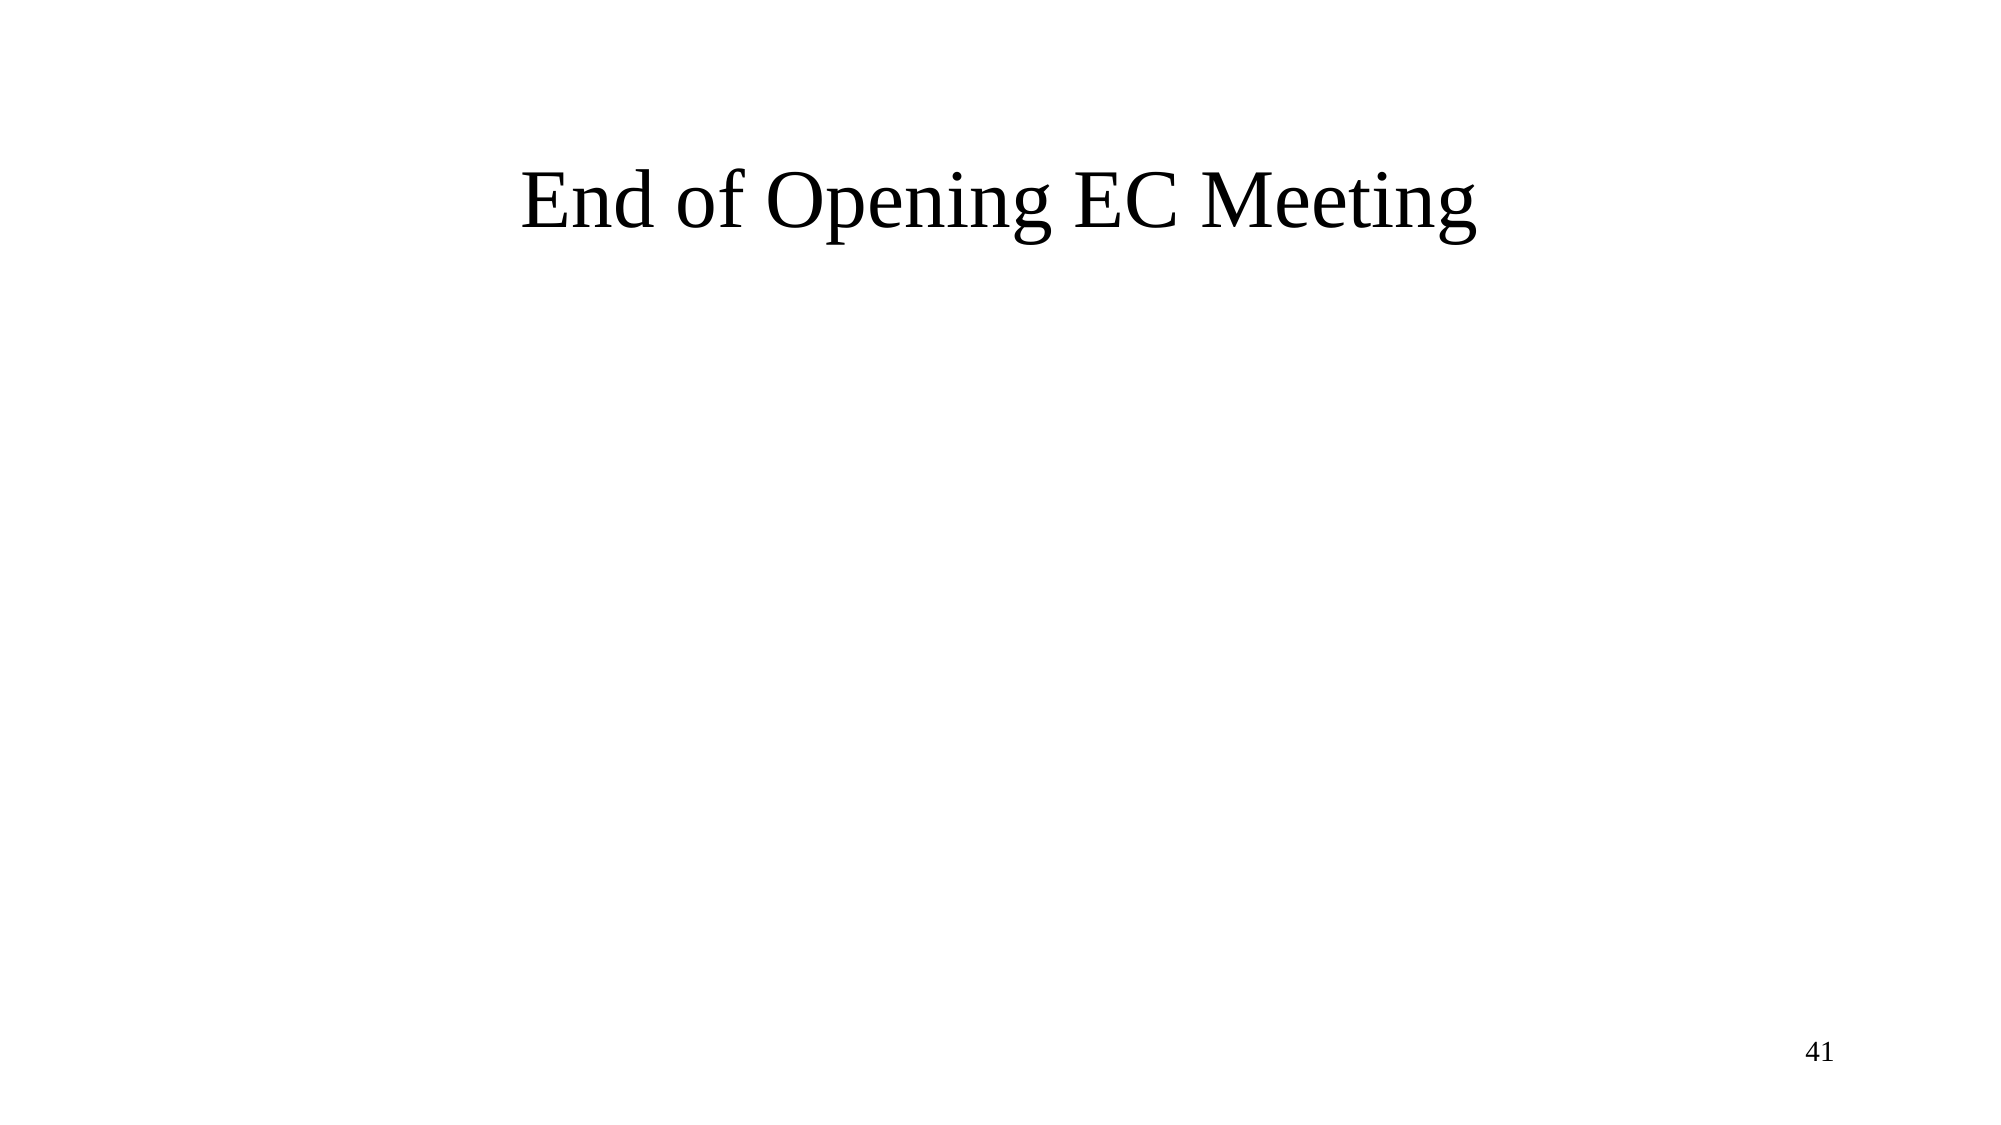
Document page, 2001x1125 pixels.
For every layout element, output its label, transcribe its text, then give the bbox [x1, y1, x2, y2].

slide_number 41 [1433, 1024, 1851, 1101]
title End of Opening EC Meeting [149, 99, 1851, 288]
